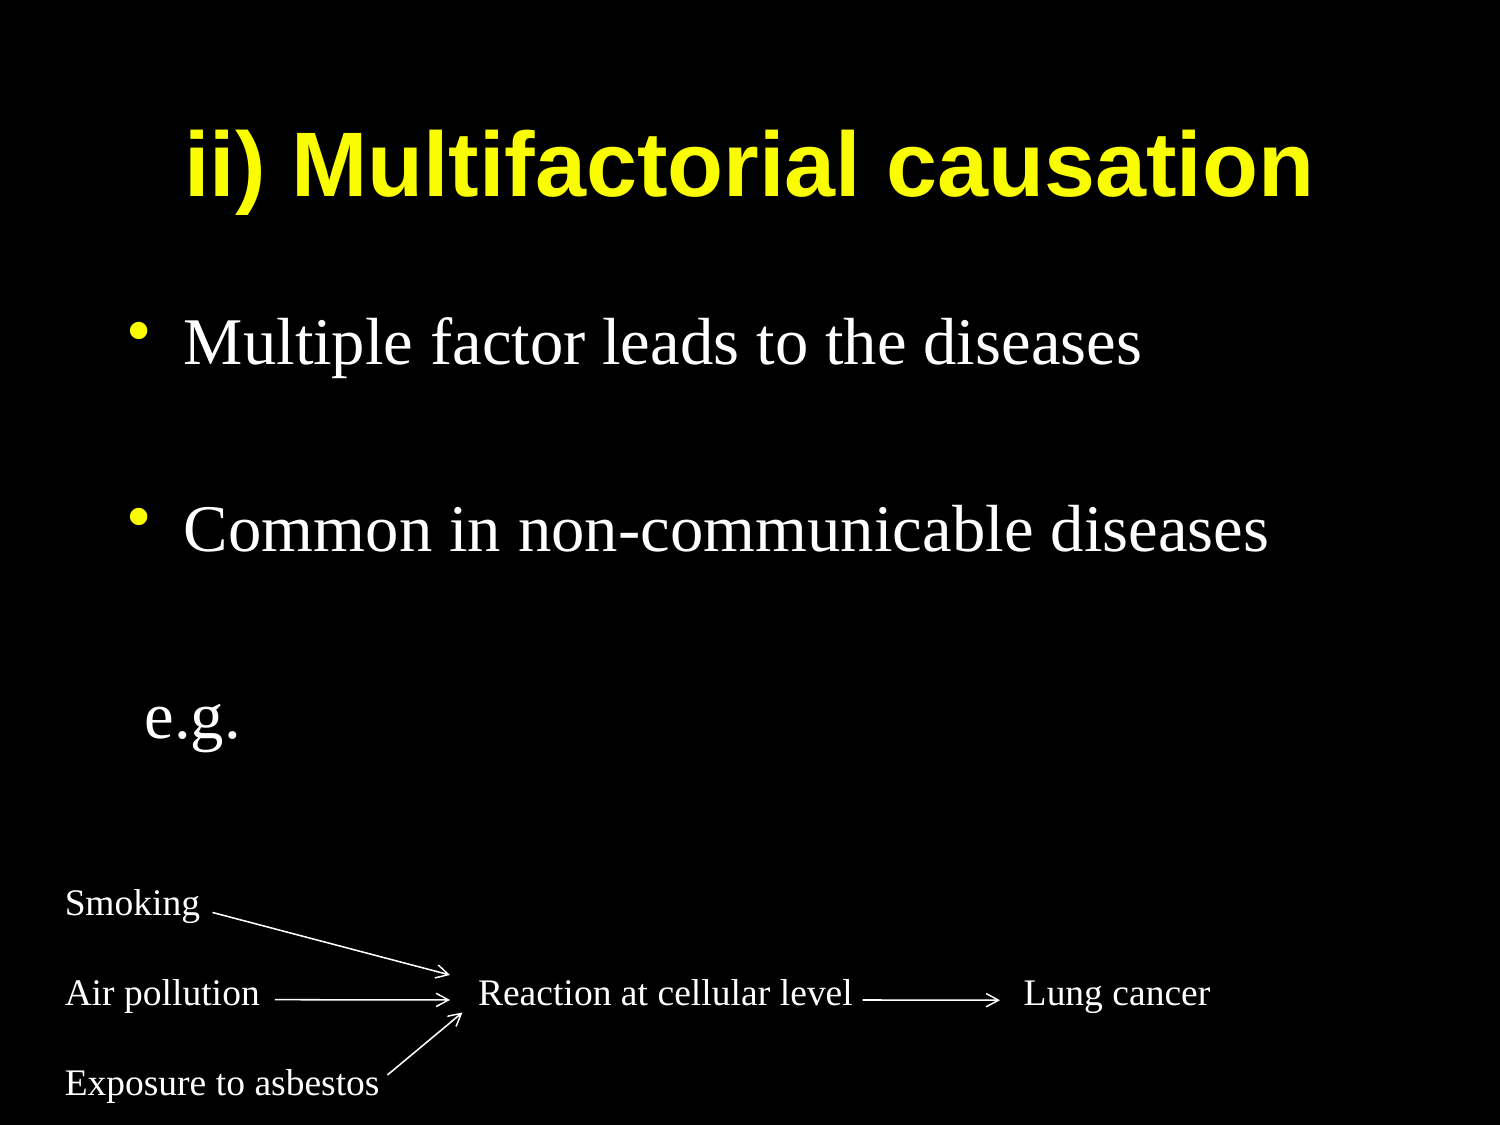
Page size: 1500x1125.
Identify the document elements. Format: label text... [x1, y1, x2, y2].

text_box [212, 912, 451, 976]
text_box Smoking Air pollution Reaction at cellular level Lung cancer Exposure to asbestos [50, 870, 1500, 1110]
title ii) Multifactorial causation [112, 65, 1388, 254]
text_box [387, 1012, 463, 1076]
list Multiple factor leads to the diseases Common in non-communicable diseases e.g. [112, 290, 1388, 870]
